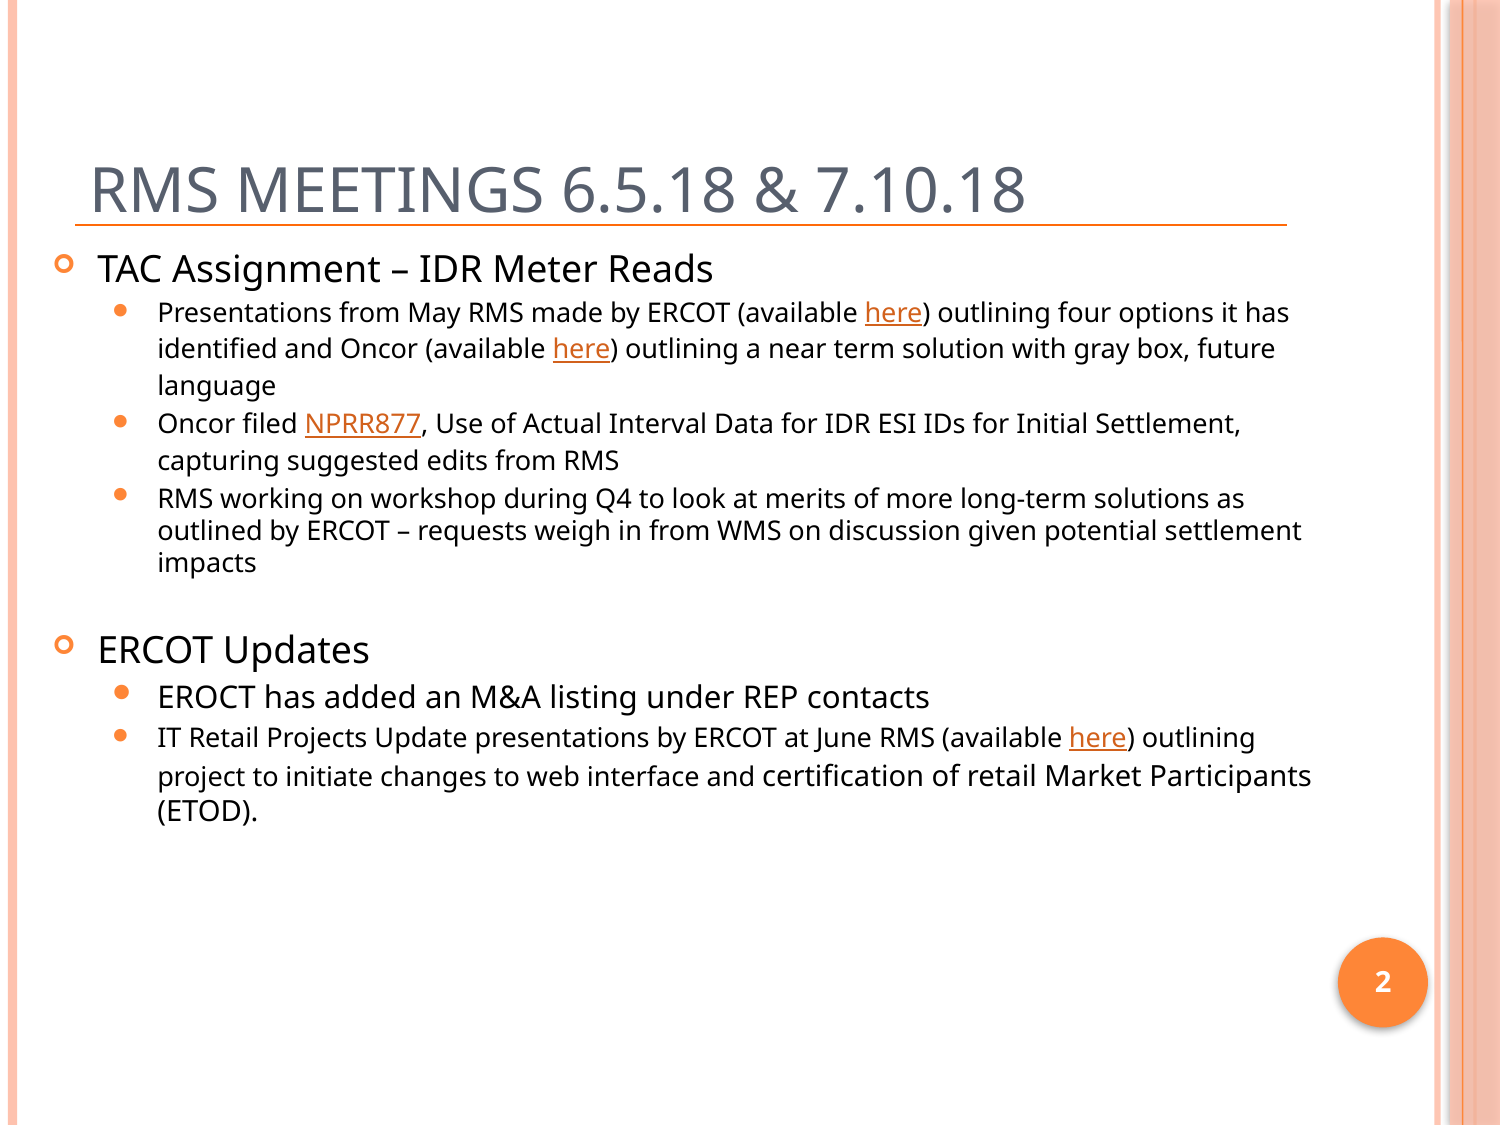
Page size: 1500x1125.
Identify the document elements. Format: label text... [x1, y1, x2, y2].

slide_number 2 [1333, 940, 1434, 1027]
title RMS Meetings 6.5.18 & 7.10.18 [75, 45, 1300, 233]
list TAC Assignment – IDR Meter Reads Presentations from May RMS made by ERCOT (available here) outlining four options it has identified and Oncor (available here) outlining a near term solution with gray box, future language Oncor filed NPRR877, Use of Actual Interval Data for IDR ESI IDs for Initial Settlement, capturing suggested edits from RMS RMS working on workshop during Q4 to look at merits of more long-term solutions as outlined by ERCOT – requests weigh in from WMS on discussion given potential settlement impacts ERCOT Updates EROCT has added an M&A listing under REP contacts IT Retail Projects Update presentations by ERCOT at June RMS (available here) outlining project to initiate changes to web interface and certification of retail Market Participants (ETOD). [37, 237, 1363, 1037]
